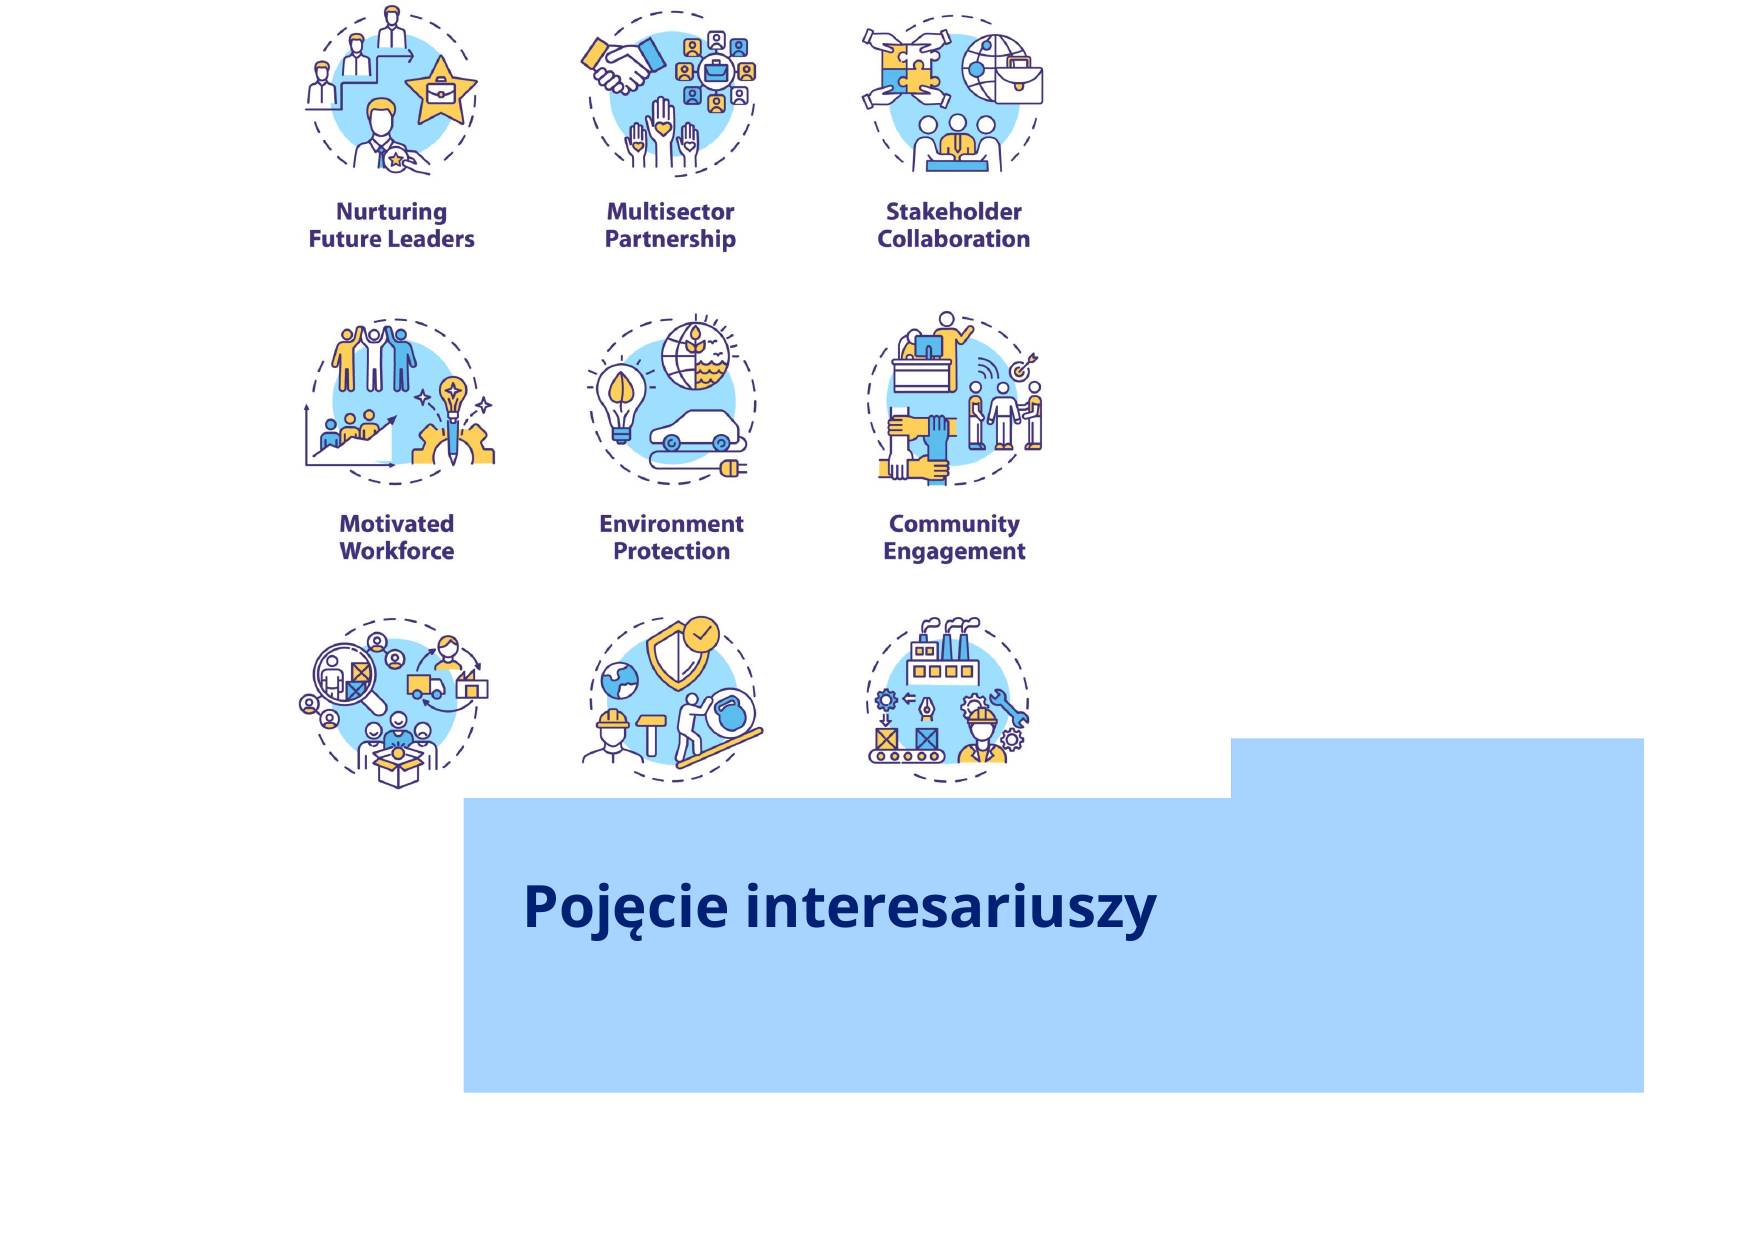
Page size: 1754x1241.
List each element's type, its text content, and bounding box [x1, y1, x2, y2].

picture [109, 0, 1232, 798]
title Pojęcie interesariuszy [522, 852, 1586, 1069]
